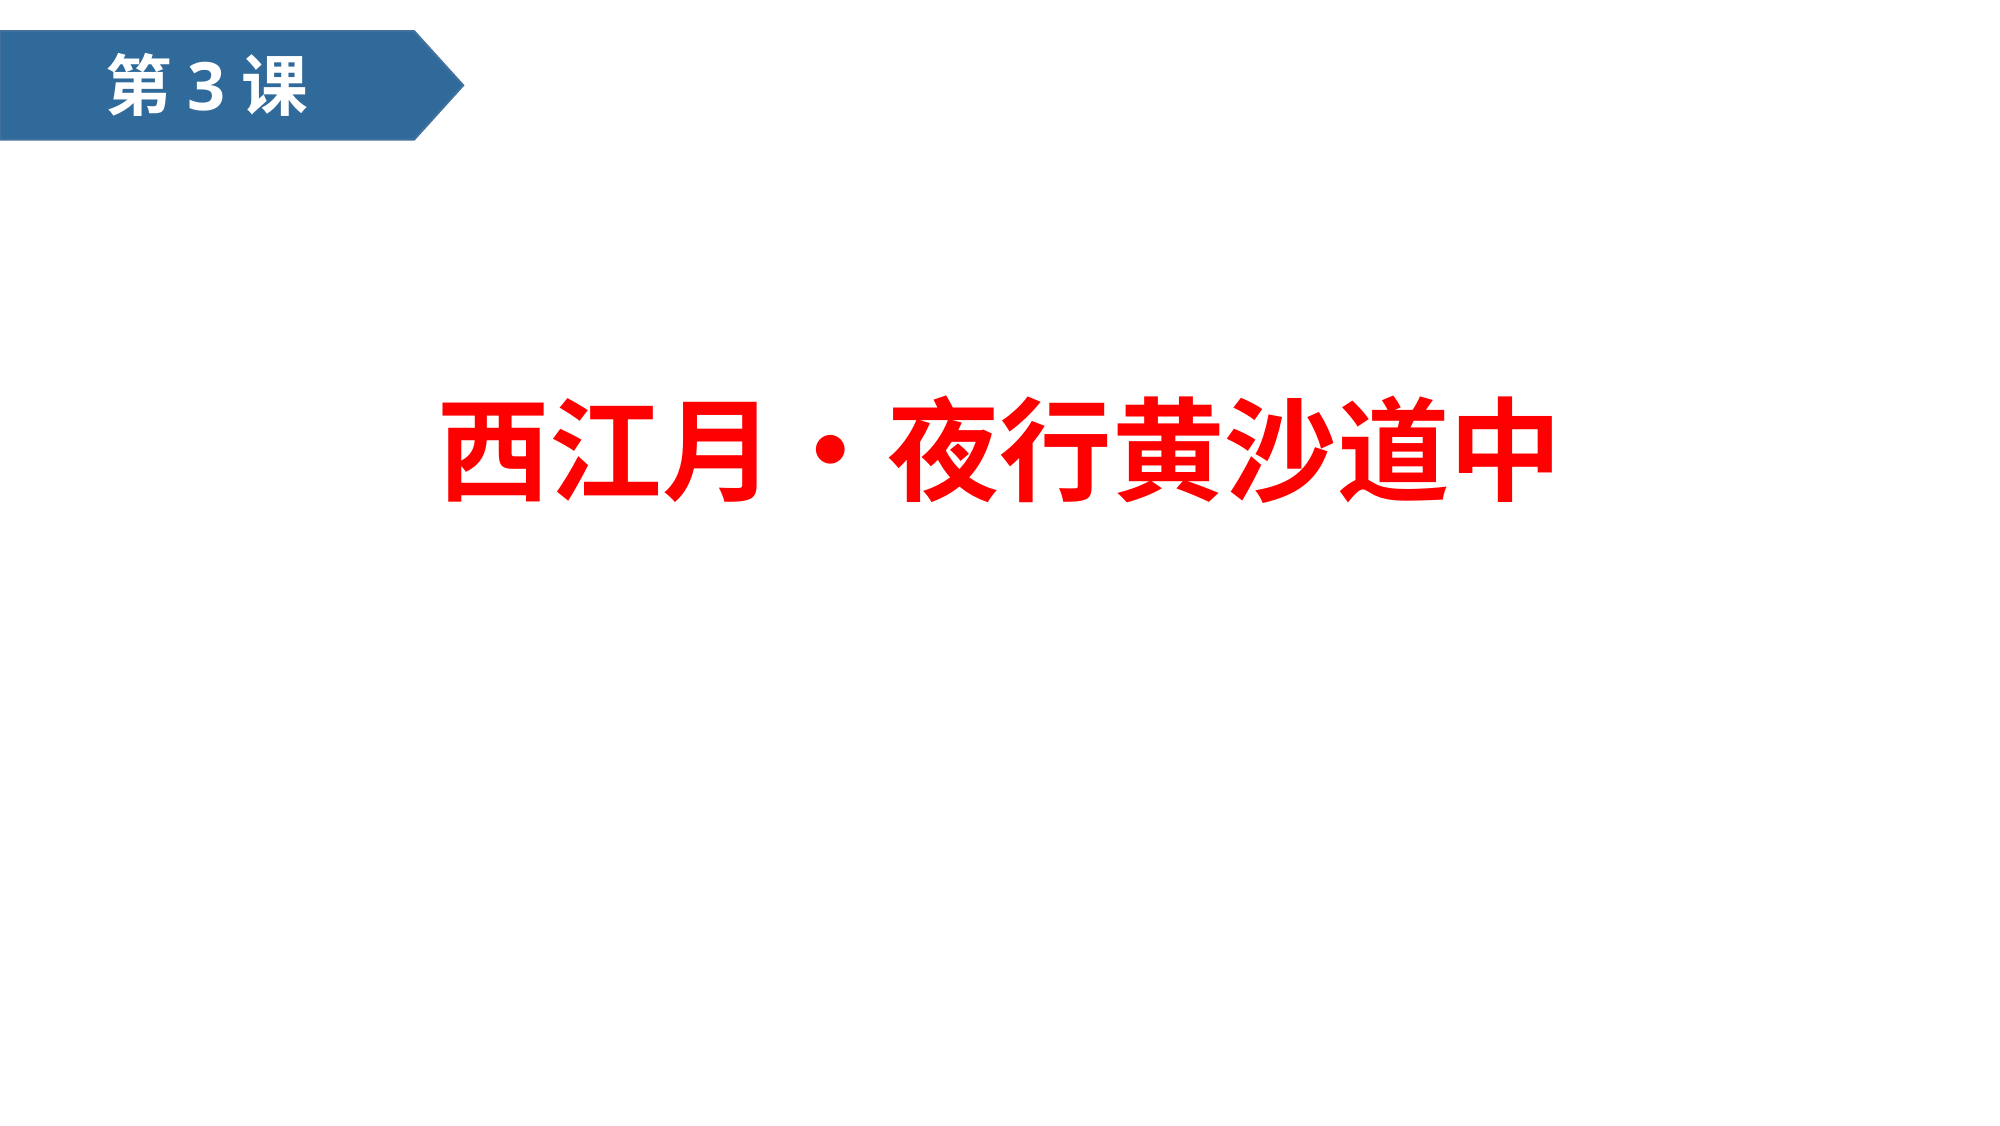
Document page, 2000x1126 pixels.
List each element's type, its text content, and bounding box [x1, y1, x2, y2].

text_box 西江月•夜行黄沙道中 [0, 371, 2000, 525]
text_box 第3课 [0, 42, 414, 125]
